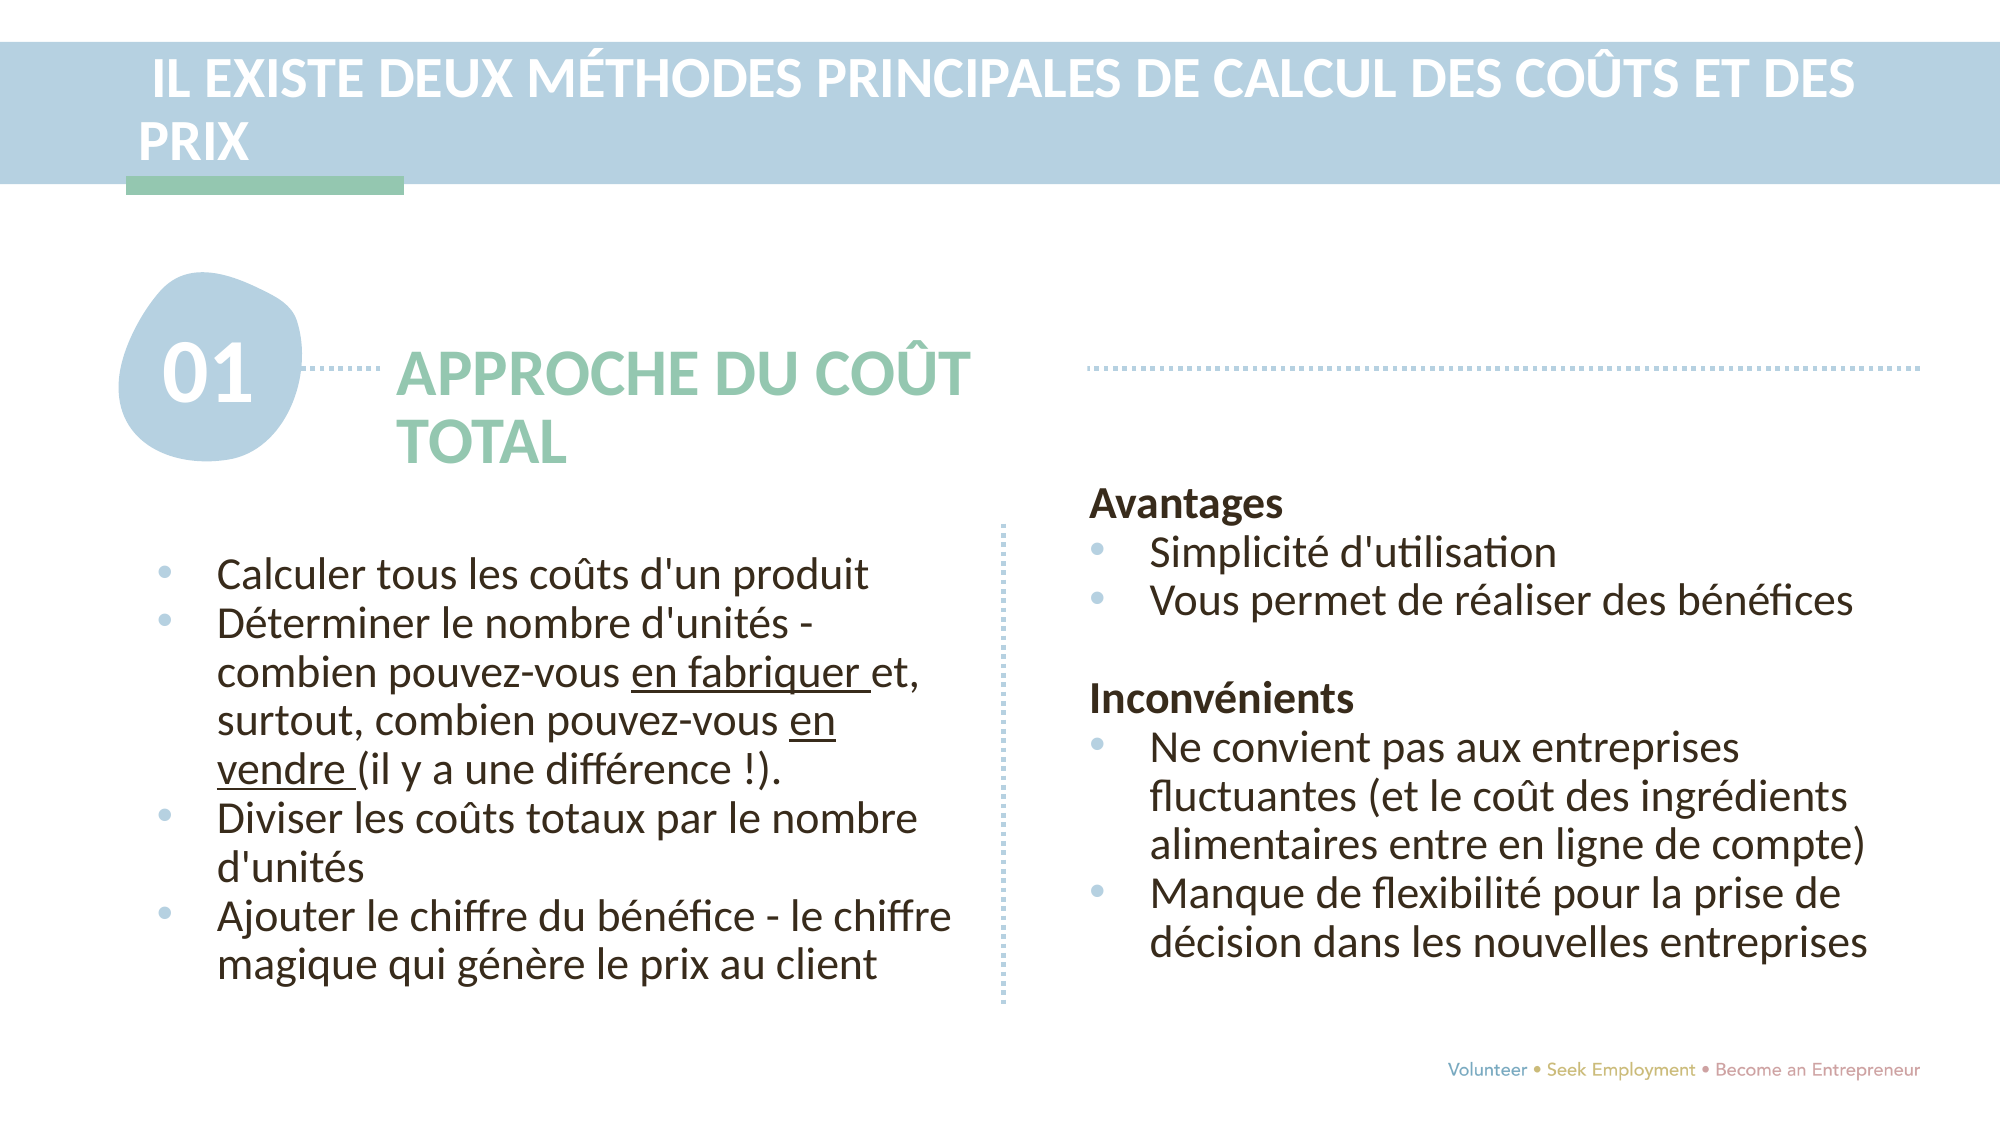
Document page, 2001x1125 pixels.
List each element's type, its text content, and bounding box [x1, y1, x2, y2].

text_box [118, 272, 302, 517]
list IL EXISTE DEUX MÉTHODES PRINCIPALES DE CALCUL DES COÛTS ET DES PRIX [123, 51, 1913, 170]
text_box Avantages Simplicité d'utilisation Vous permet de réaliser des bénéfices Inconvénients Ne convient pas aux entreprises fluctuantes (et le coût des ingrédients alimentaires entre en ligne de compte) Manque de flexibilité pour la prise de décision dans les nouvelles entreprises [1074, 471, 1902, 1016]
text_box Calculer tous les coûts d'un produit Déterminer le nombre d'unités - combien pouvez-vous en fabriquer et, surtout, combien pouvez-vous en vendre (il y a une différence !). Diviser les coûts totaux par le nombre d'unités Ajouter le chiffre du bénéfice - le chiffre magique qui génère le prix au client [141, 542, 969, 1087]
text_box APPROCHE DU COÛT TOTAL [381, 369, 1088, 401]
text_box APPROCHE DU COÛT TOTAL [381, 334, 1088, 368]
picture [1418, 1046, 1971, 1103]
